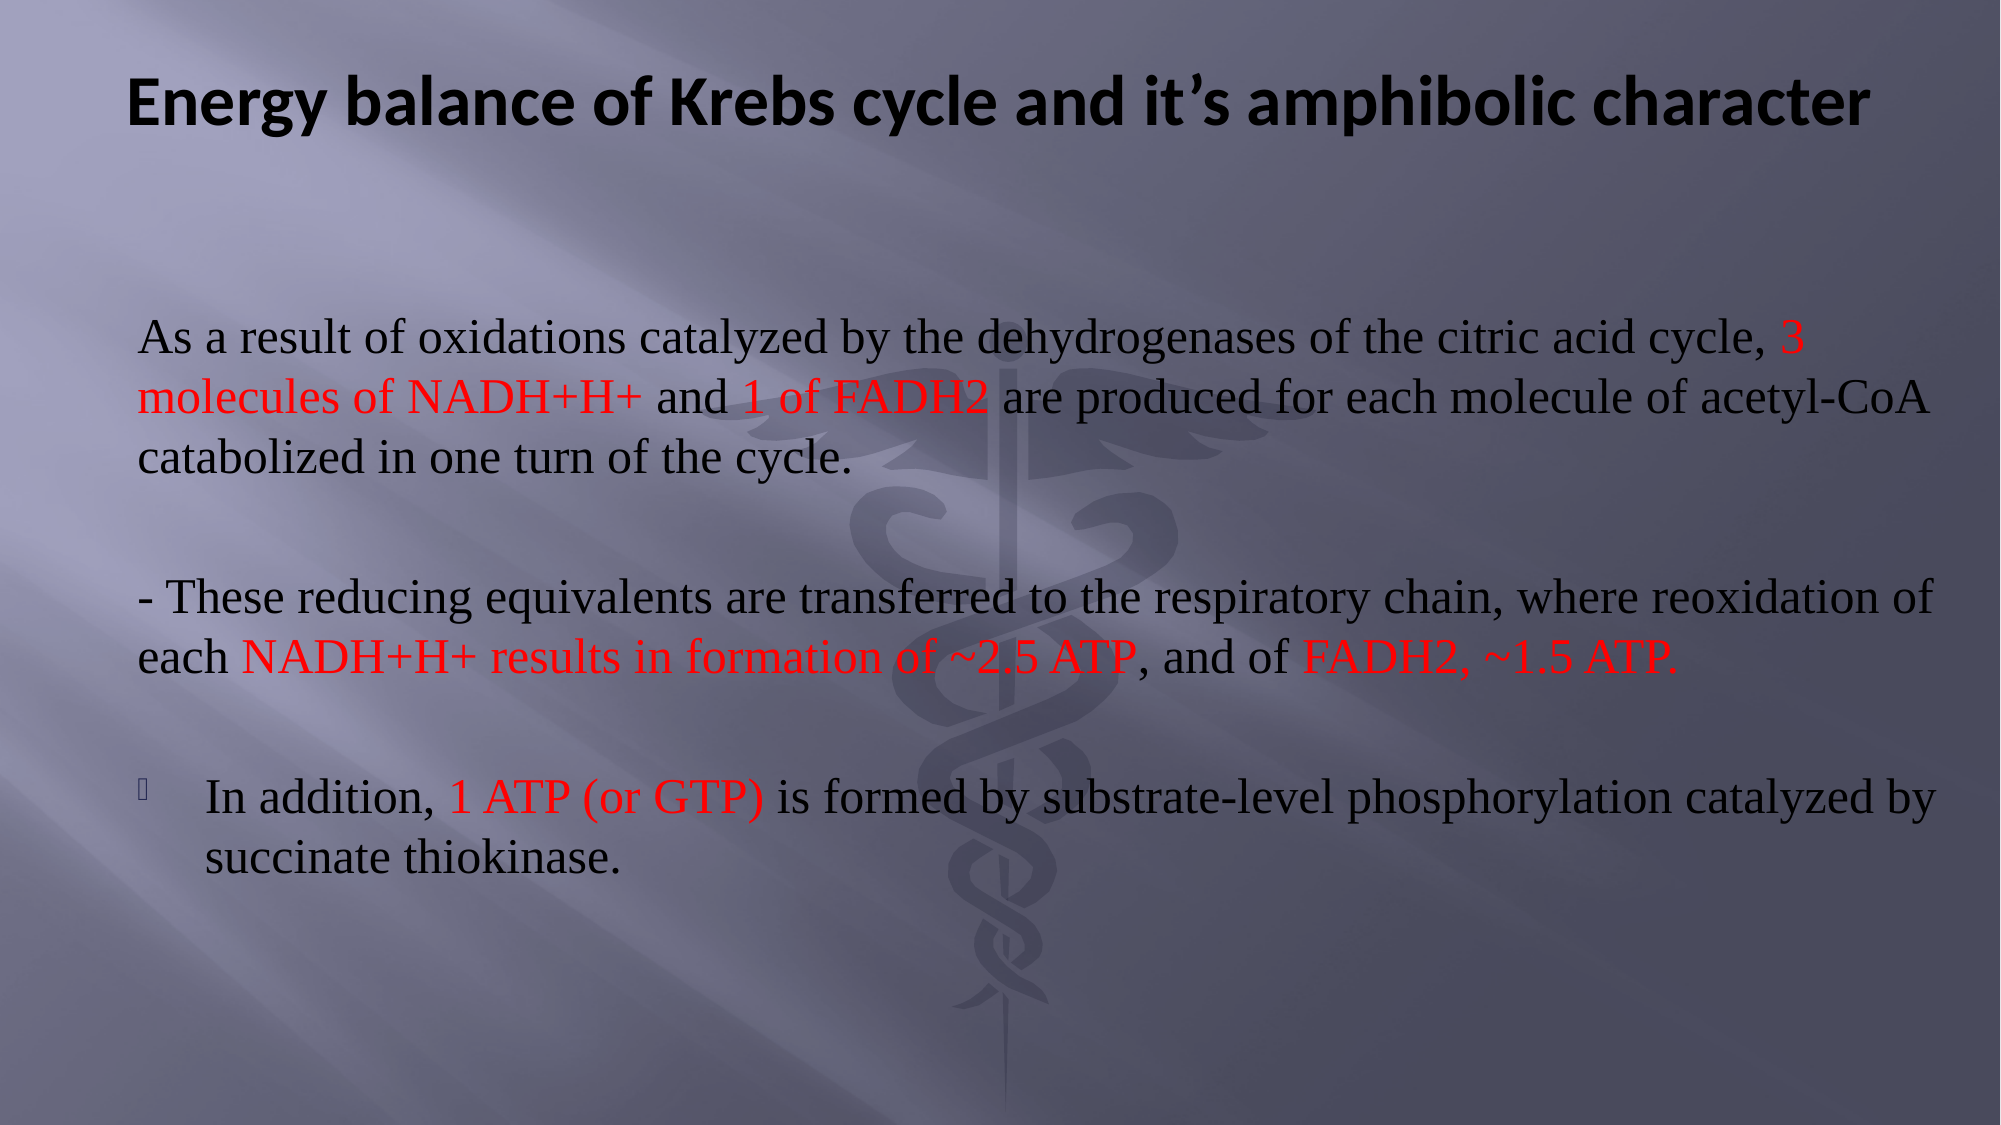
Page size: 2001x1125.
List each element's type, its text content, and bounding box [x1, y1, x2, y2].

title Energy balance of Krebs cycle and it’s amphibolic character [99, 2, 1900, 190]
list As a result of oxidations catalyzed by the dehydrogenases of the citric acid cycle, 3 molecules of NADH+H+ and 1 of FADH2 are produced for each molecule of acetyl-CoA catabolized in one turn of the cycle. - These reducing equivalents are transferred to the respiratory chain, where reoxidation of each NADH+H+ results in formation of ~2.5 ATP, and of FADH2, ~1.5 ATP. In addition, 1 ATP (or GTP) is formed by substrate-level phosphorylation catalyzed by succinate thiokinase. [99, 155, 1954, 1105]
